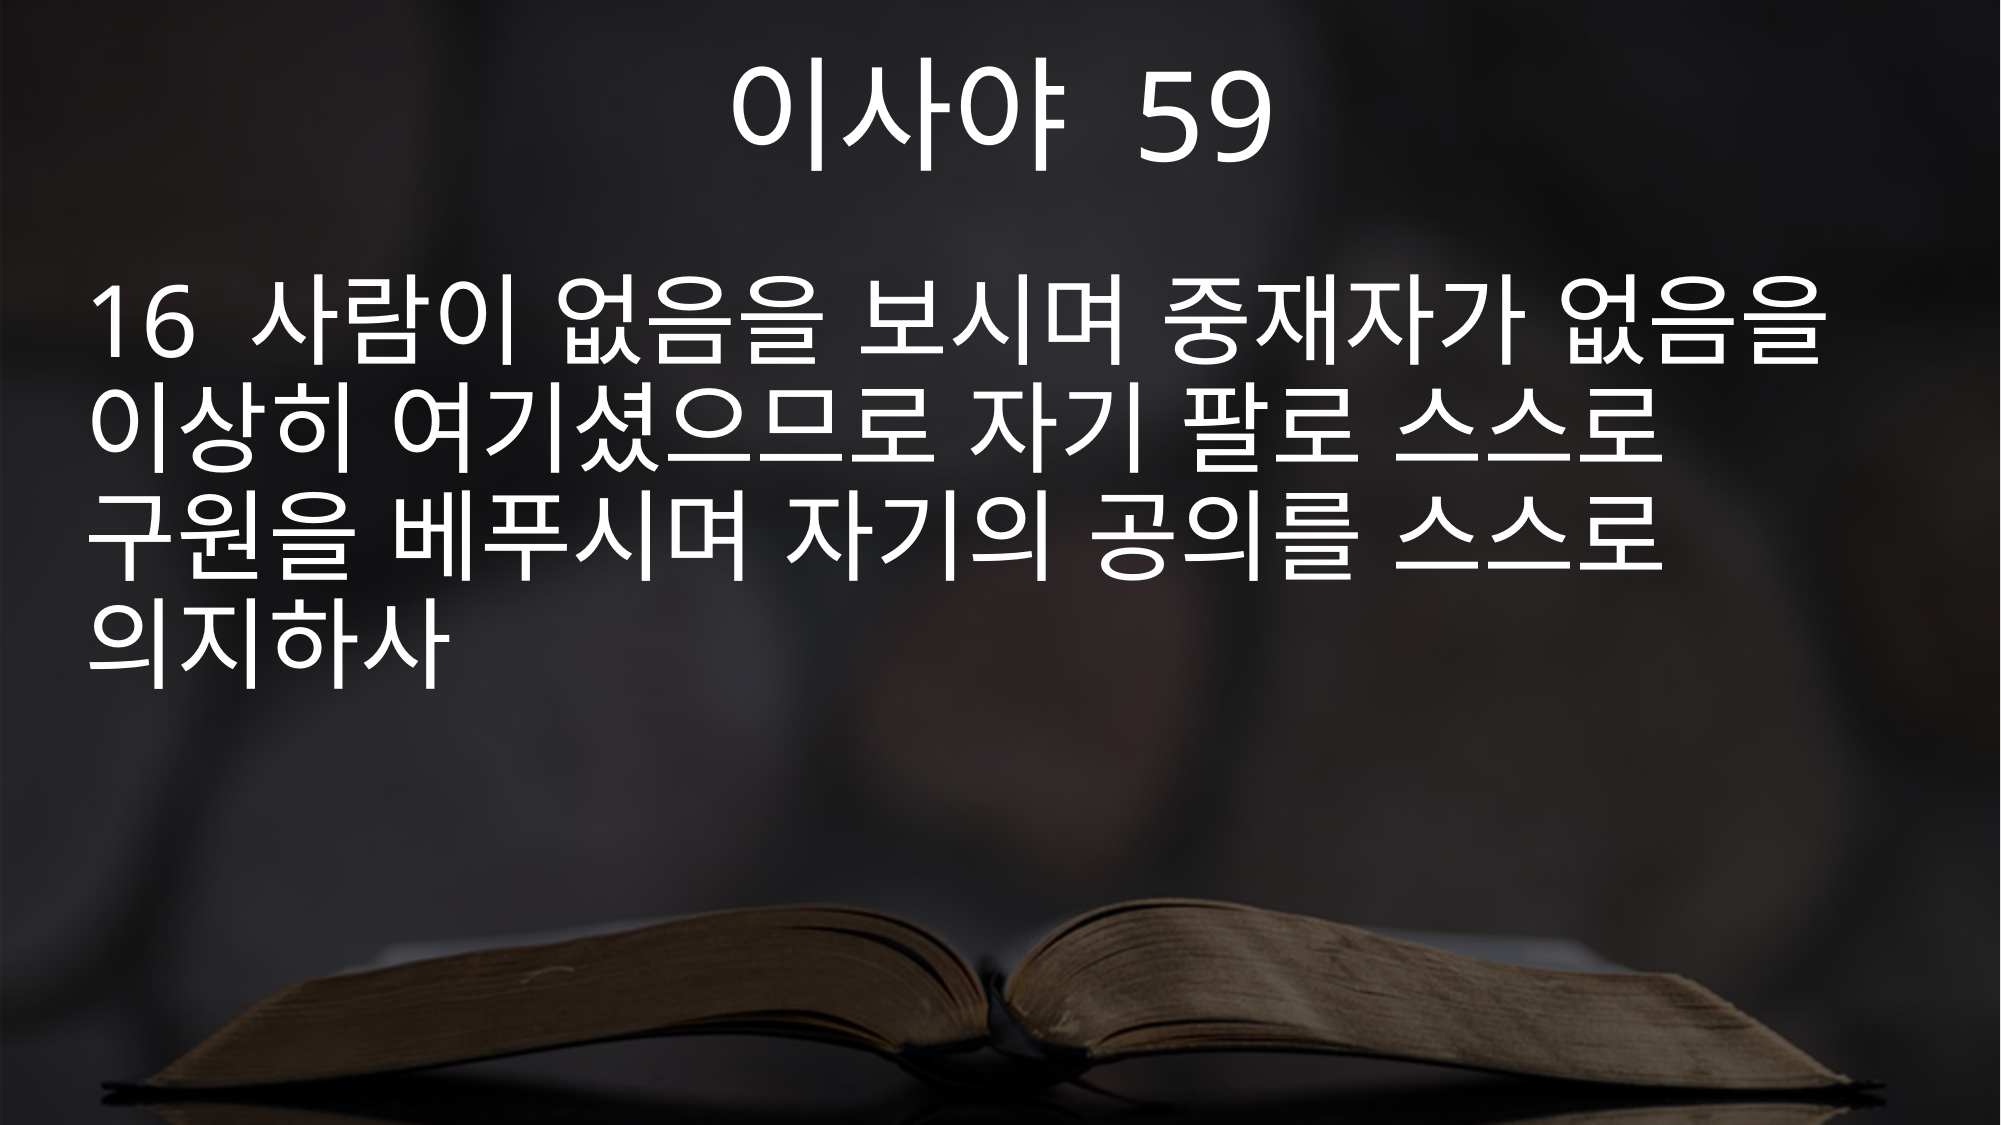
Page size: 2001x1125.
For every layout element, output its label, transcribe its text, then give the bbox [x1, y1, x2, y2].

list 16 사람이 없음을 보시며 중재자가 없음을 이상히 여기셨으므로 자기 팔로 스스로 구원을 베푸시며 자기의 공의를 스스로 의지하사 [69, 263, 1953, 423]
footer 이사야 59 [0, 32, 2000, 192]
picture [0, 0, 2001, 1125]
